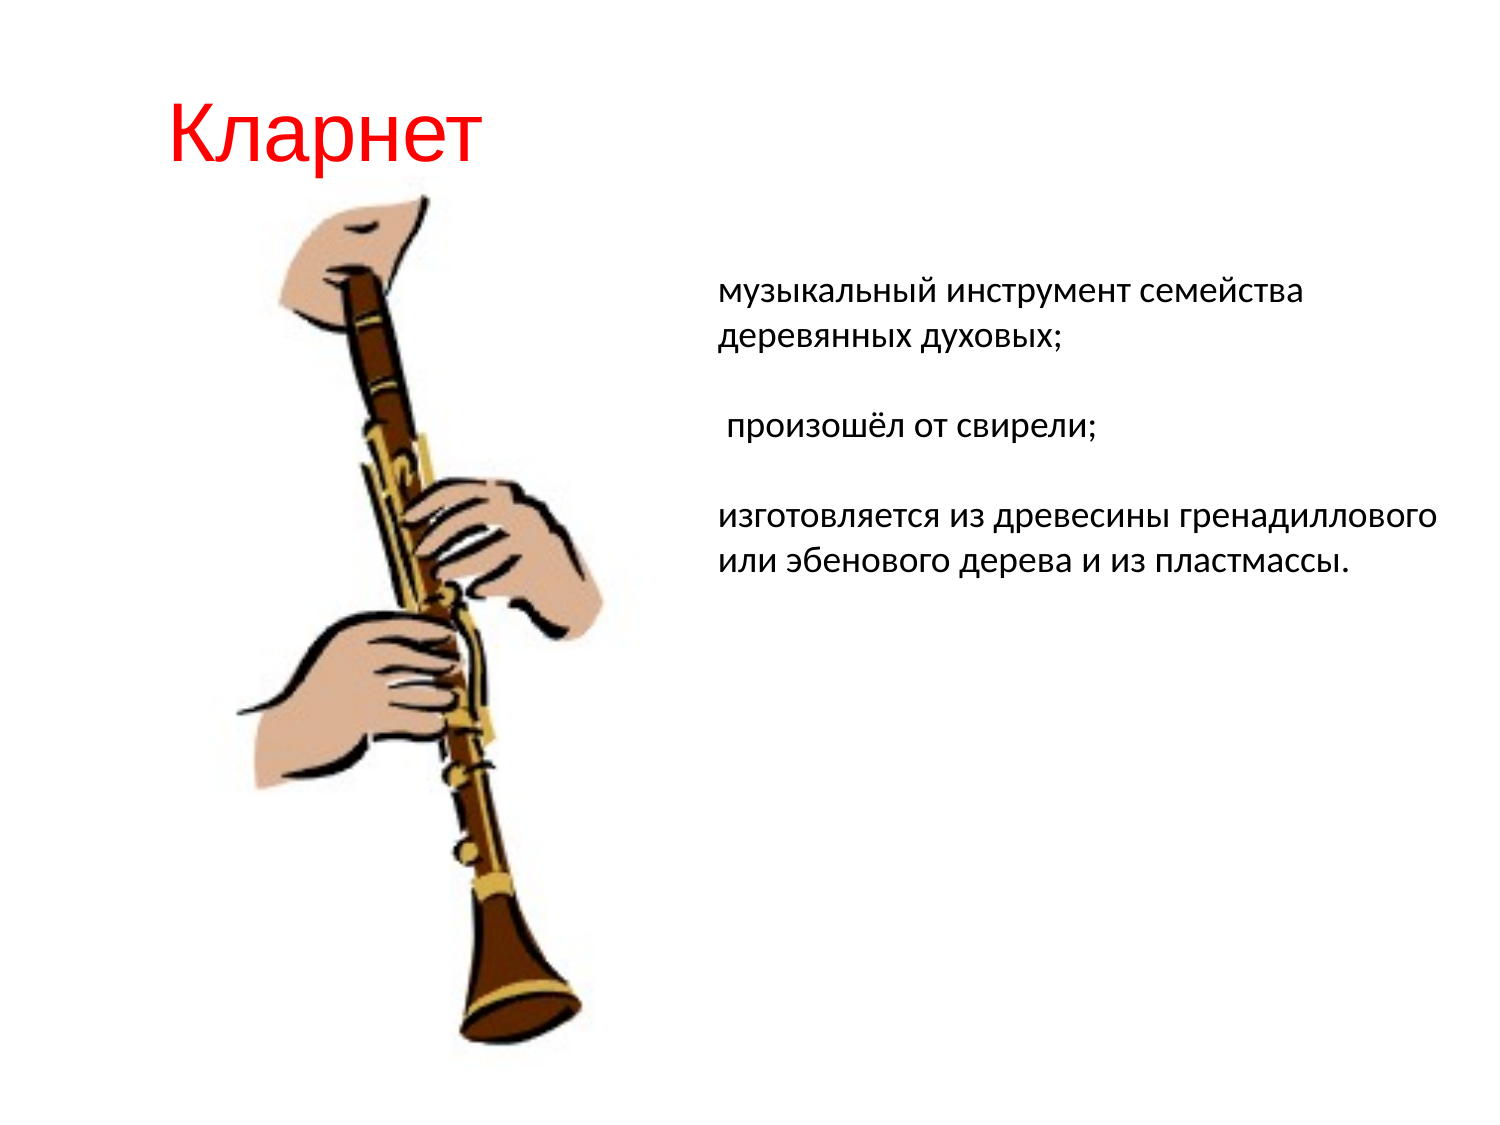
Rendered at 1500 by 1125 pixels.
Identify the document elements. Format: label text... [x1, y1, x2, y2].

text_box музыкальный инструмент семейства деревянных духовых; произошёл от свирели; изготовляется из древесины гренадиллового или эбенового дерева и из пластмассы. [871, 257, 1453, 633]
picture [0, 175, 868, 1067]
text_box Кларнет [152, 70, 692, 174]
